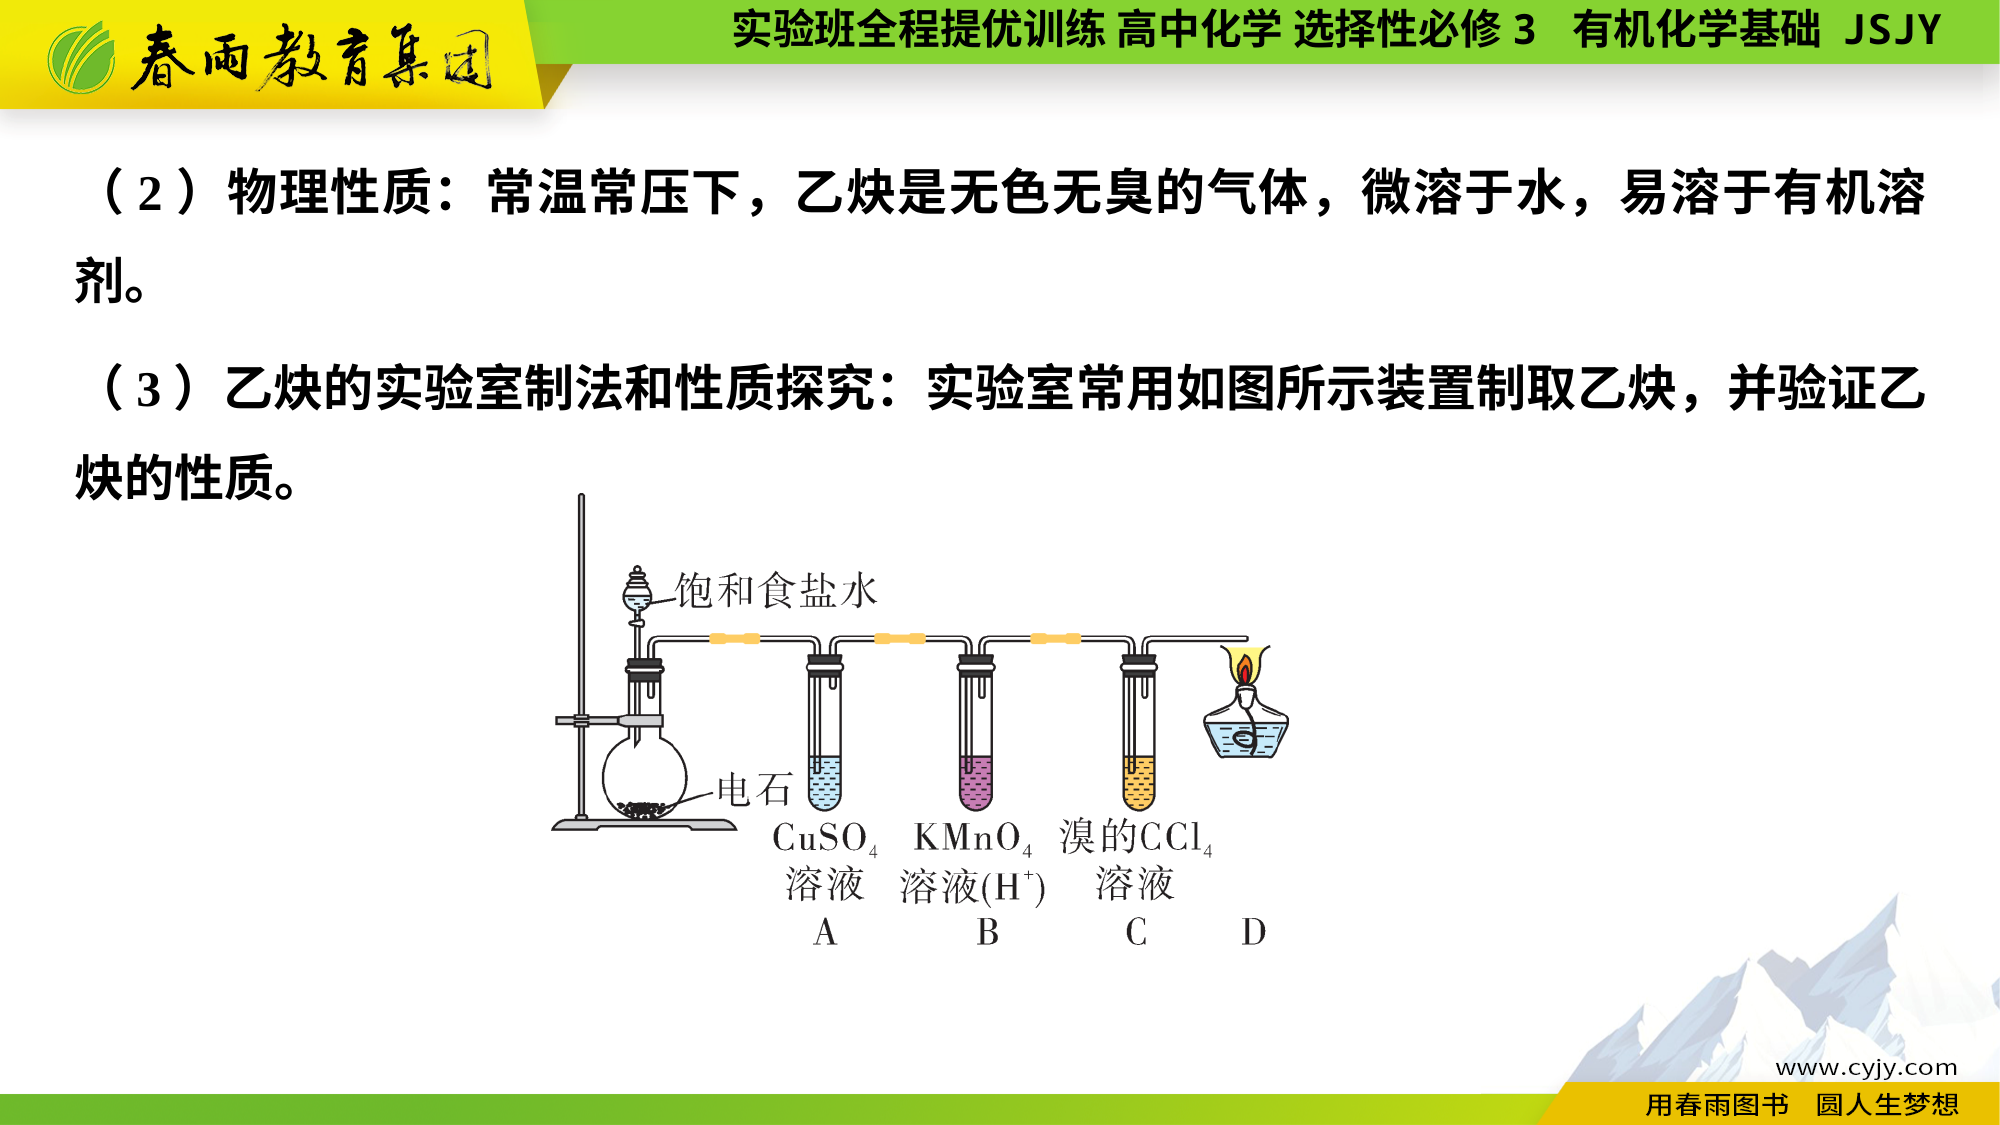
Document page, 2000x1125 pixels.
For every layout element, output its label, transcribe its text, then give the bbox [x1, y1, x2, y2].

picture [0, 0, 2000, 1125]
list （2）物理性质：常温常压下，乙炔是无色无臭的气体，微溶于水，易溶于有机溶剂。 （3）乙炔的实验室制法和性质探究：实验室常用如图所示装置制取乙炔，并验证乙炔的性质。 [59, 122, 1944, 507]
